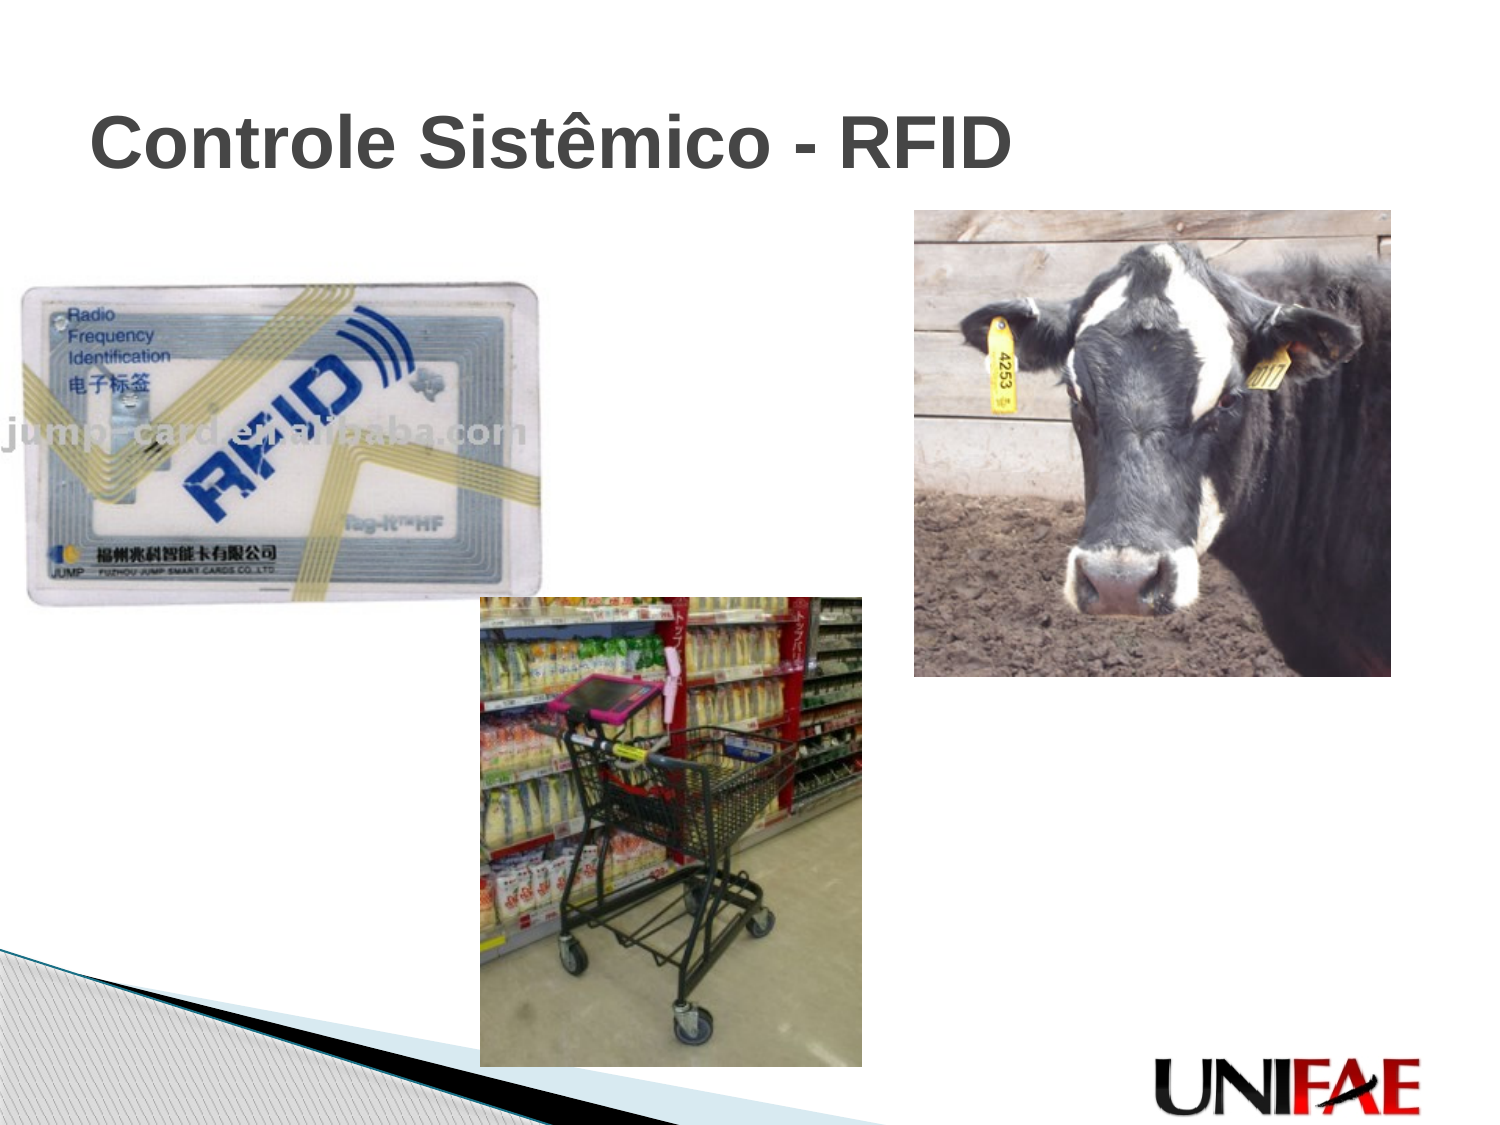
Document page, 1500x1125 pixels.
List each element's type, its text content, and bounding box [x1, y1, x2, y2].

picture [1153, 1056, 1424, 1118]
title Controle Sistêmico - RFID [75, 45, 1425, 233]
picture [0, 163, 862, 1067]
picture [913, 210, 1391, 677]
